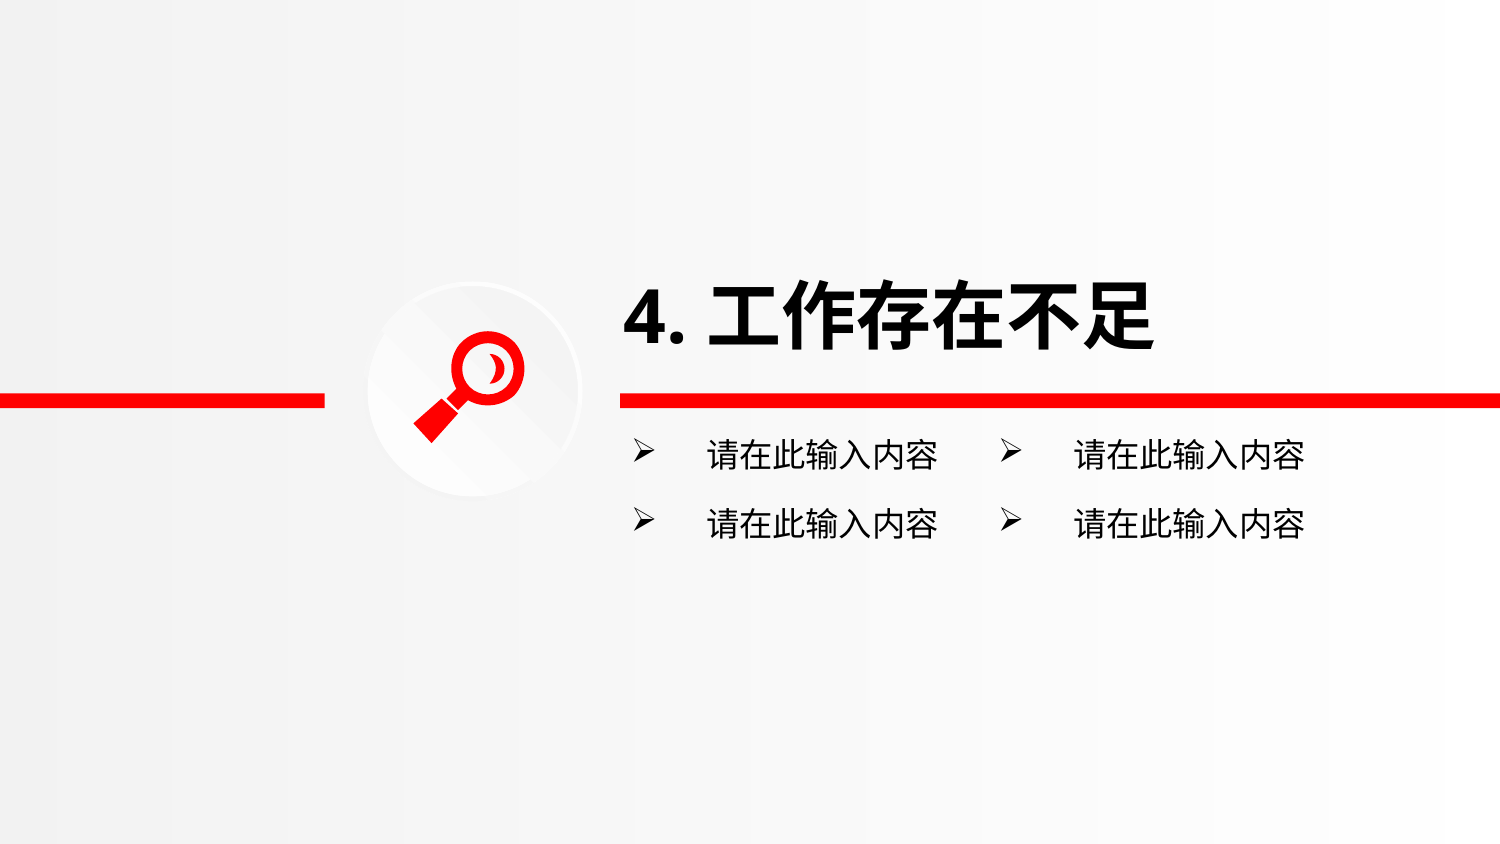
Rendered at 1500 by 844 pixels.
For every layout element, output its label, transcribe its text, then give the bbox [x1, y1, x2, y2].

text_box 请在此输入内容 [616, 426, 954, 482]
text_box 请在此输入内容 [983, 426, 1321, 482]
text_box 请在此输入内容 [983, 496, 1321, 551]
text_box [0, 391, 327, 410]
text_box 请在此输入内容 [616, 496, 954, 551]
text_box 4.工作存在不足 [609, 261, 1171, 367]
text_box [618, 391, 1500, 410]
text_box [362, 281, 583, 502]
